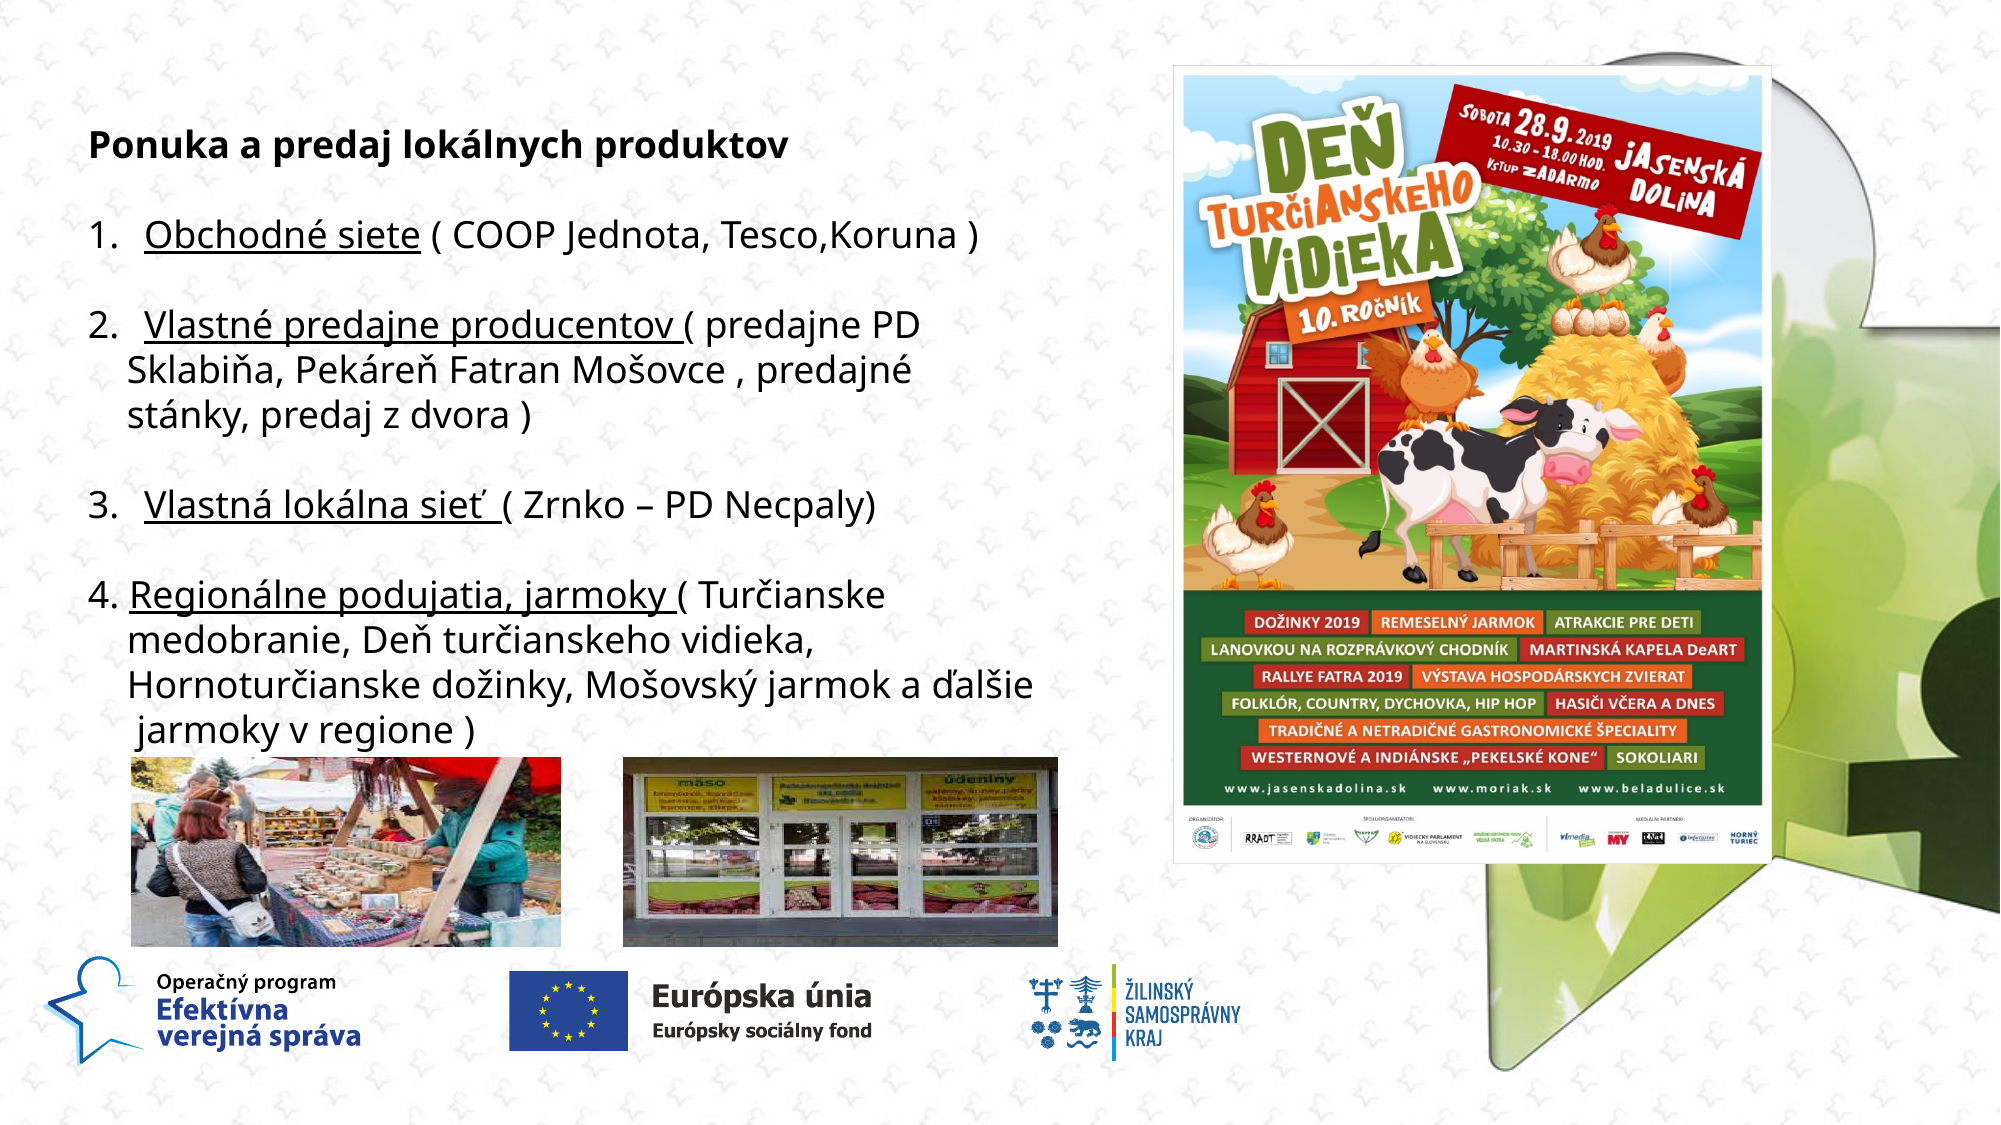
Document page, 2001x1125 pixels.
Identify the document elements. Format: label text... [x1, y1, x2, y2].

text_box Ponuka a predaj lokálnych produktov Obchodné siete ( COOP Jednota, Tesco,Koruna ) Vlastné predajne producentov ( predajne PD Sklabiňa, Pekáreň Fatran Mošovce , predajné stánky, predaj z dvora ) Vlastná lokálna sieť ( Zrnko – PD Necpaly) 4. Regionálne podujatia, jarmoky ( Turčianske medobranie, Deň turčianskeho vidieka, Hornoturčianske dožinky, Mošovský jarmok a ďalšie jarmoky v regione ) [73, 113, 1173, 804]
picture [0, 0, 2000, 1125]
